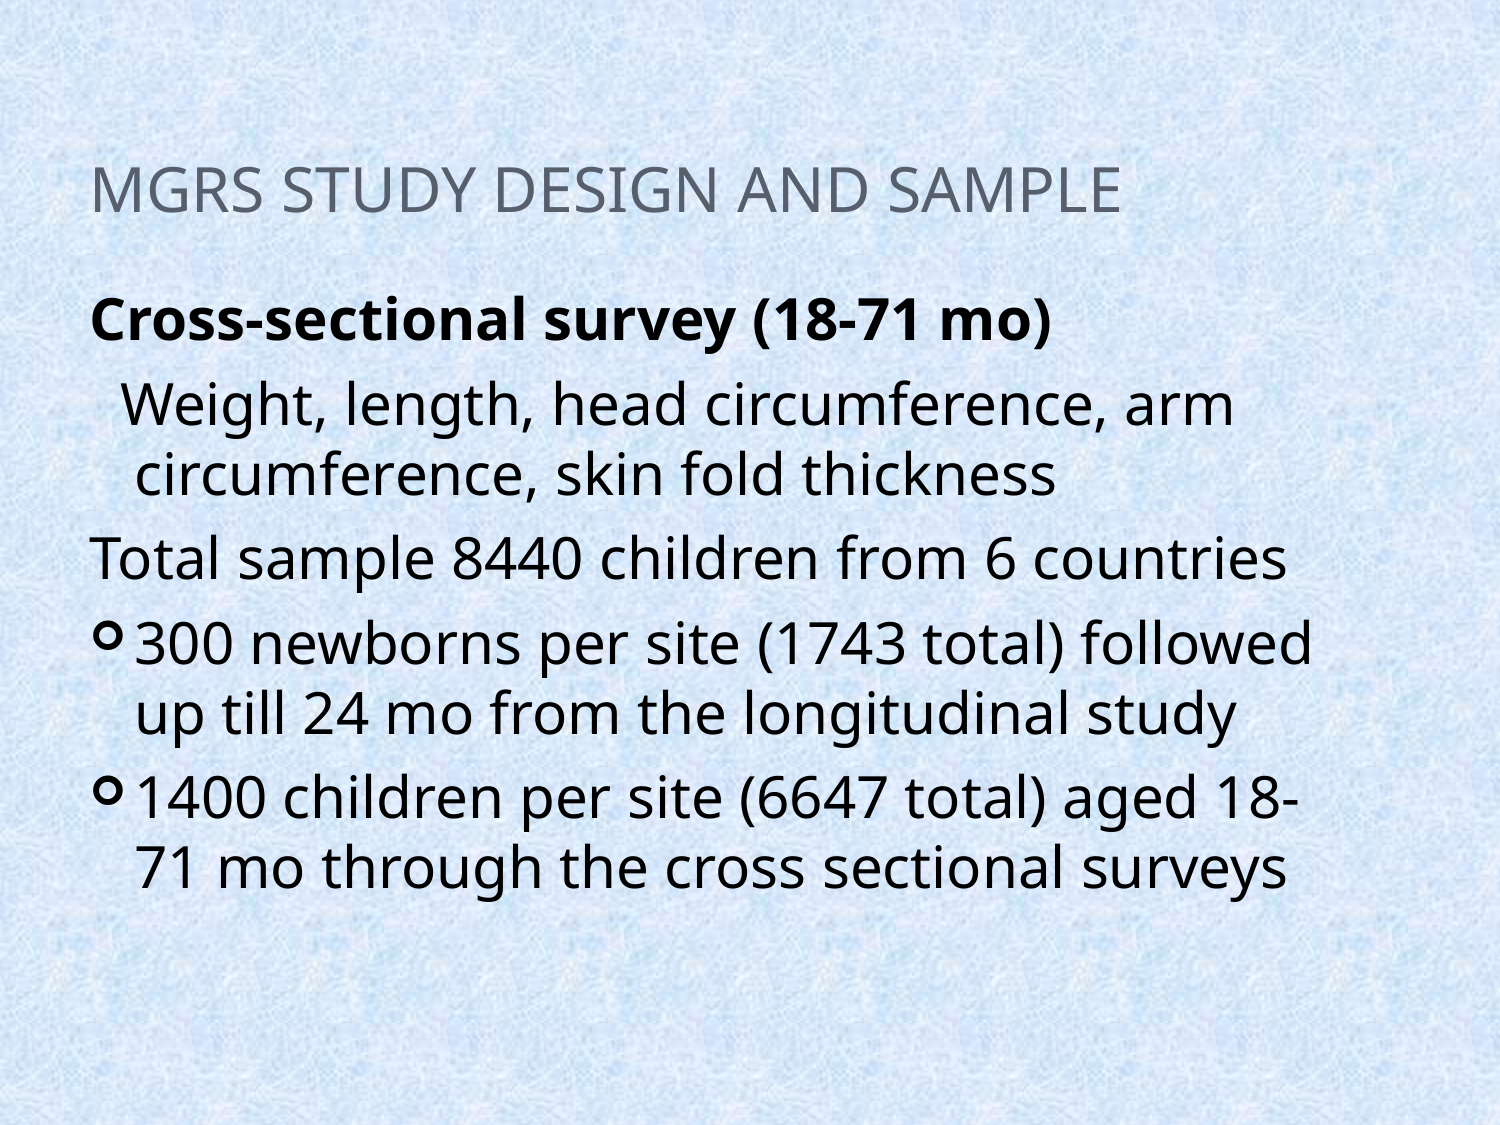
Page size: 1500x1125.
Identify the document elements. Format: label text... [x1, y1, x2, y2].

title MGRS Study Design and Sample [75, 45, 1300, 233]
picture [0, 0, 1500, 1125]
list Cross-sectional survey (18-71 mo) Weight, length, head circumference, arm circumference, skin fold thickness Total sample 8440 children from 6 countries 300 newborns per site (1743 total) followed up till 24 mo from the longitudinal study 1400 children per site (6647 total) aged 18-71 mo through the cross sectional surveys [75, 275, 1350, 1025]
